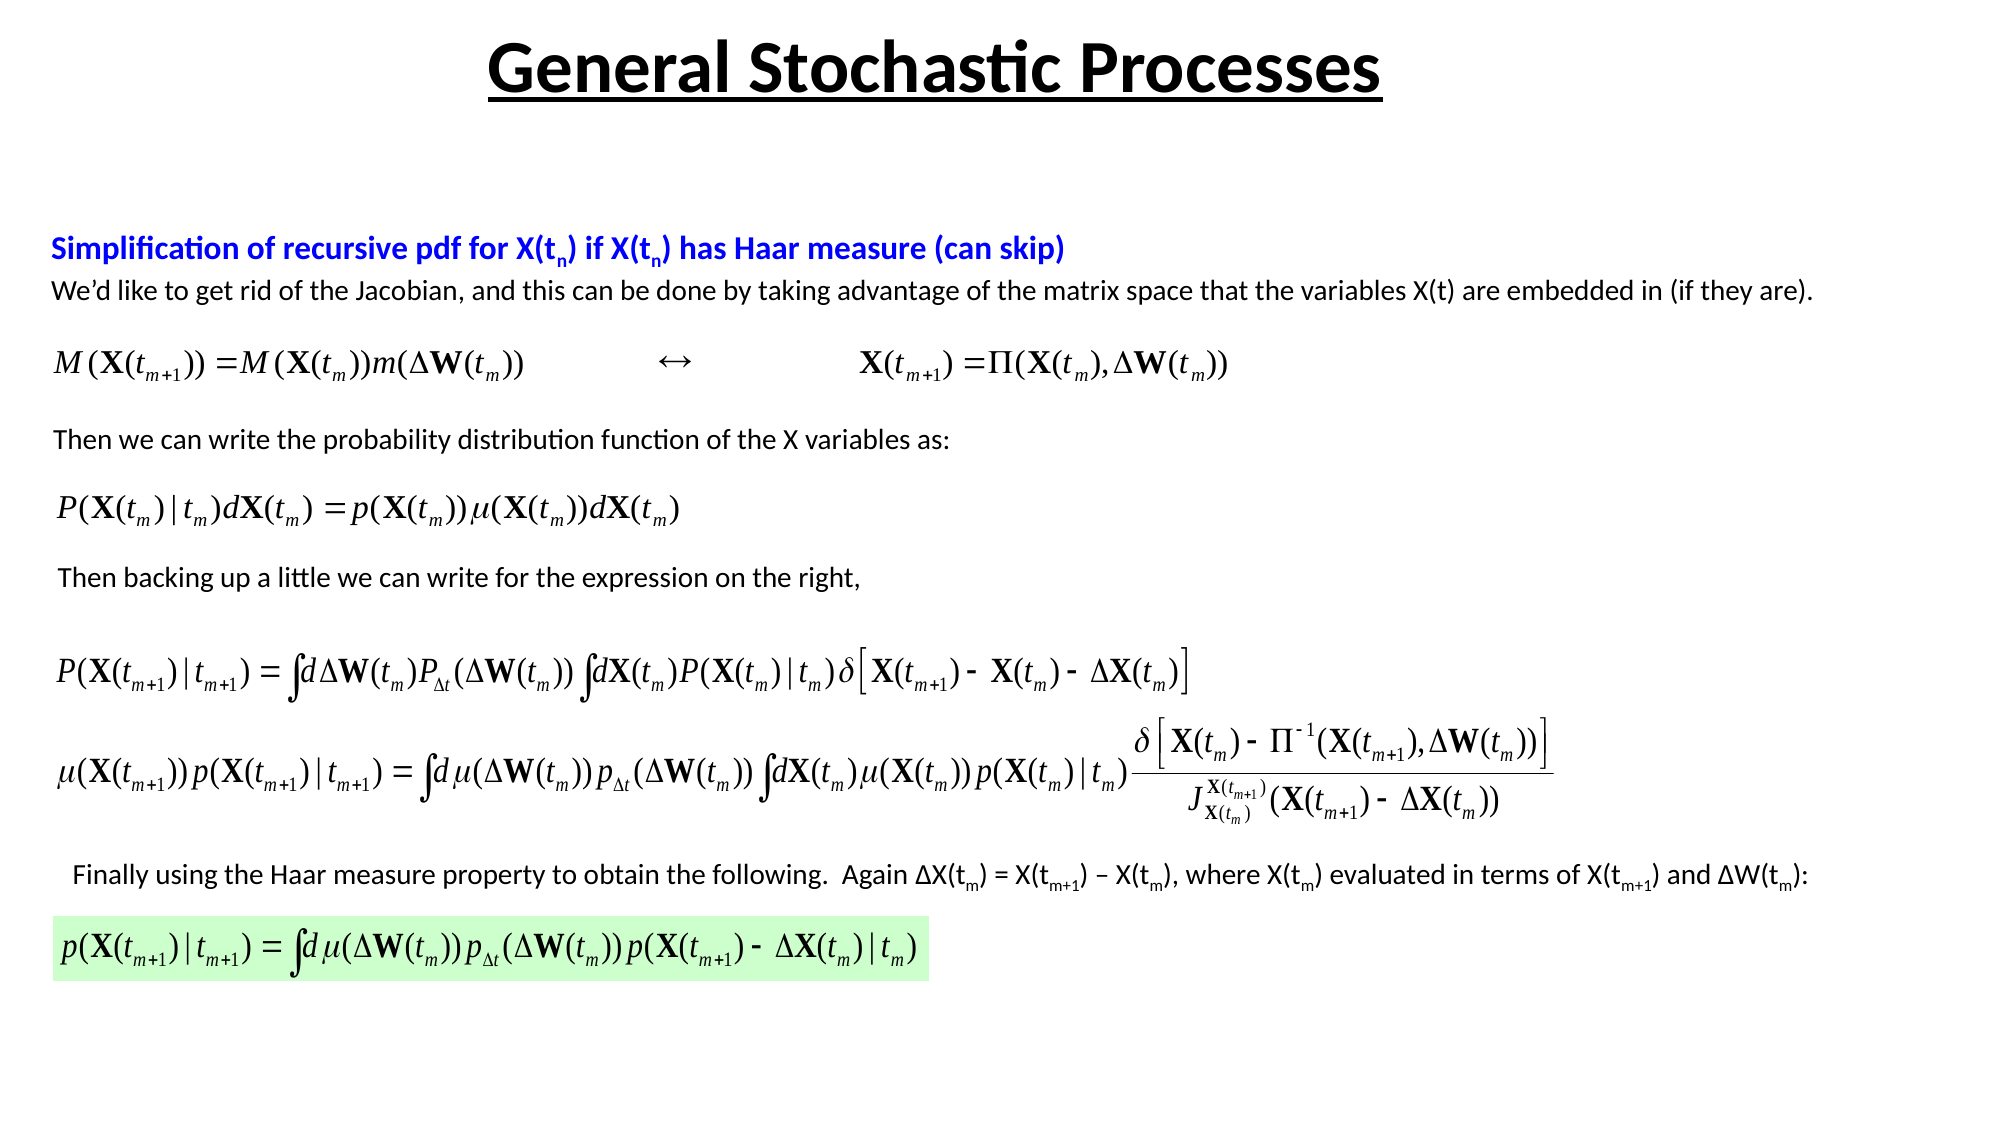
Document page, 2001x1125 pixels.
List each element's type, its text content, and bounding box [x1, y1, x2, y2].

text_box Finally using the Haar measure property to obtain the following. Again ΔX(tm) = X(tm+1) – X(tm), where X(tm) evaluated in terms of X(tm+1) and ΔW(tm): [57, 848, 1824, 903]
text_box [50, 484, 687, 535]
text_box Then we can write the probability distribution function of the X variables as: [38, 412, 967, 463]
title General Stochastic Processes [463, 17, 1407, 117]
text_box Then backing up a little we can write for the expression on the right, [42, 550, 877, 601]
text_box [48, 339, 1237, 390]
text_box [50, 638, 1564, 834]
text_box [53, 916, 929, 982]
text_box Simplification of recursive pdf for X(tn) if X(tn) has Haar measure (can skip) We’d like to get rid of the Jacobian, and this can be done by taking advantage of the matrix space that the variables X(t) are embedded in (if they are). [36, 218, 1840, 314]
